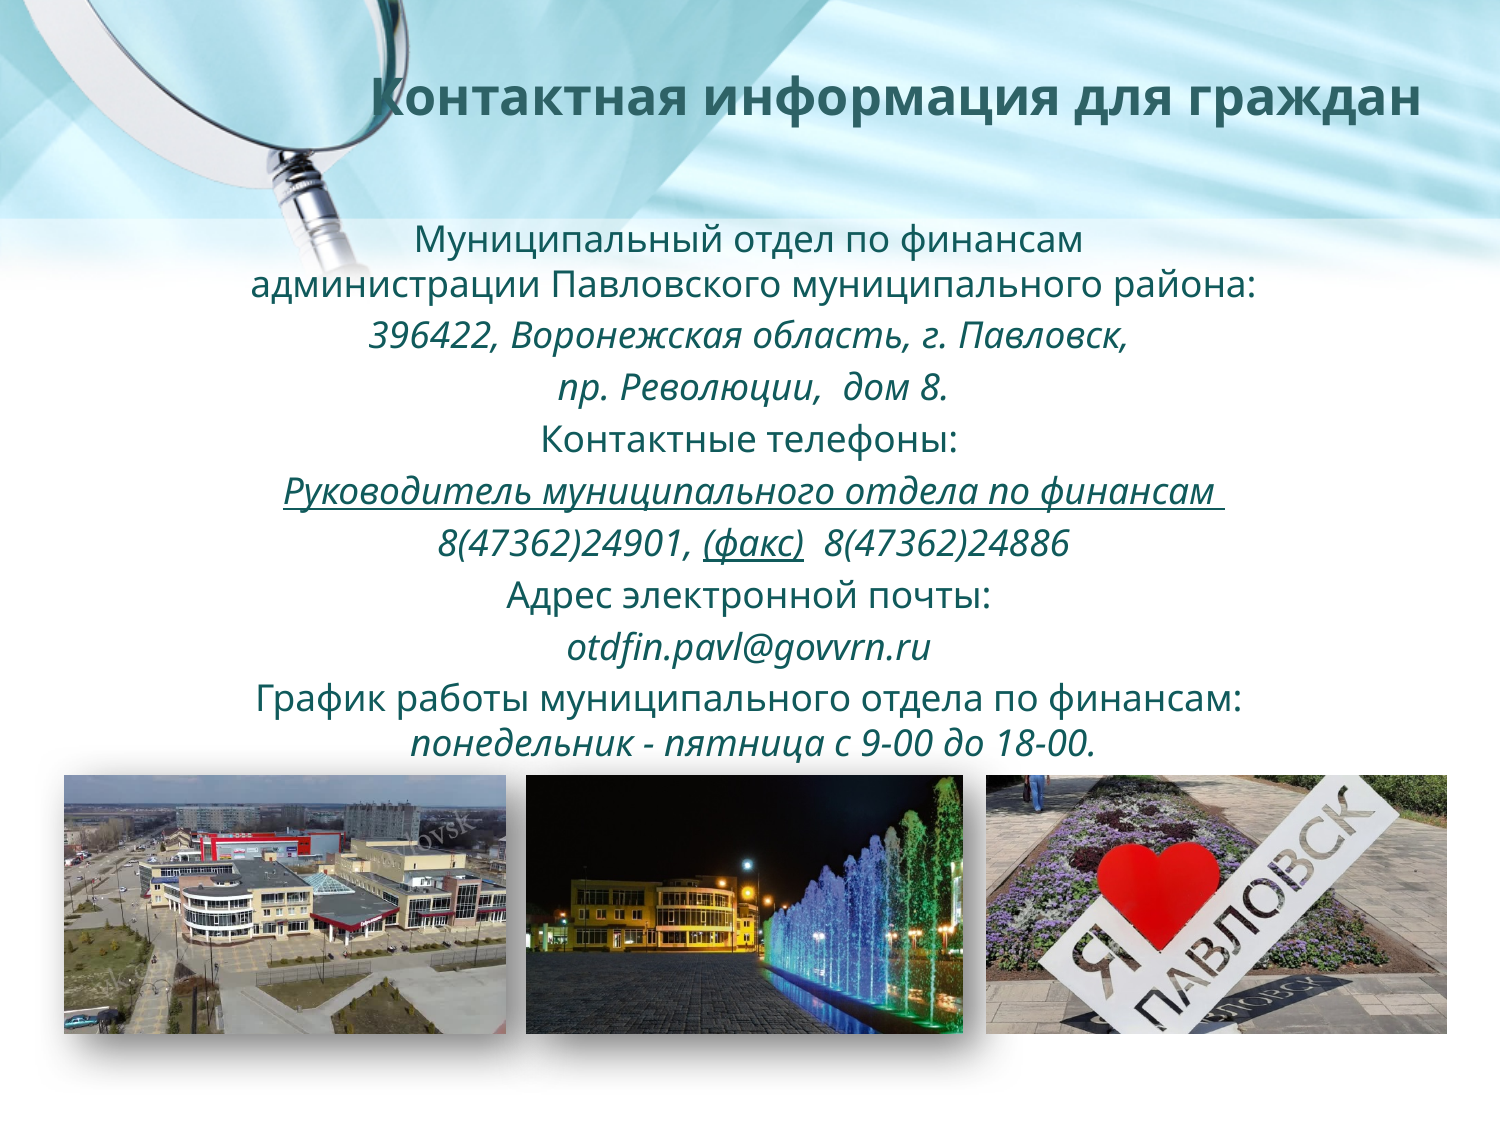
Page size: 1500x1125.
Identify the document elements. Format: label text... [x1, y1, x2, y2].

picture [0, 0, 1500, 1125]
title Контактная информация для граждан [256, 19, 1438, 171]
list Муниципальный отдел по финансам администрации Павловского муниципального района: 396422, Воронежская область, г. Павловск, пр. Революции, дом 8. Контактные телефоны: Руководитель муниципального отдела по финансам 8(47362)24901, (факс) 8(47362)24886 Адрес электронной почты: otdfin.pavl@govvrn.ru График работы муниципального отдела по финансам: понедельник - пятница с 9-00 до 18-00. [64, 208, 1436, 773]
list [64, 774, 507, 1035]
